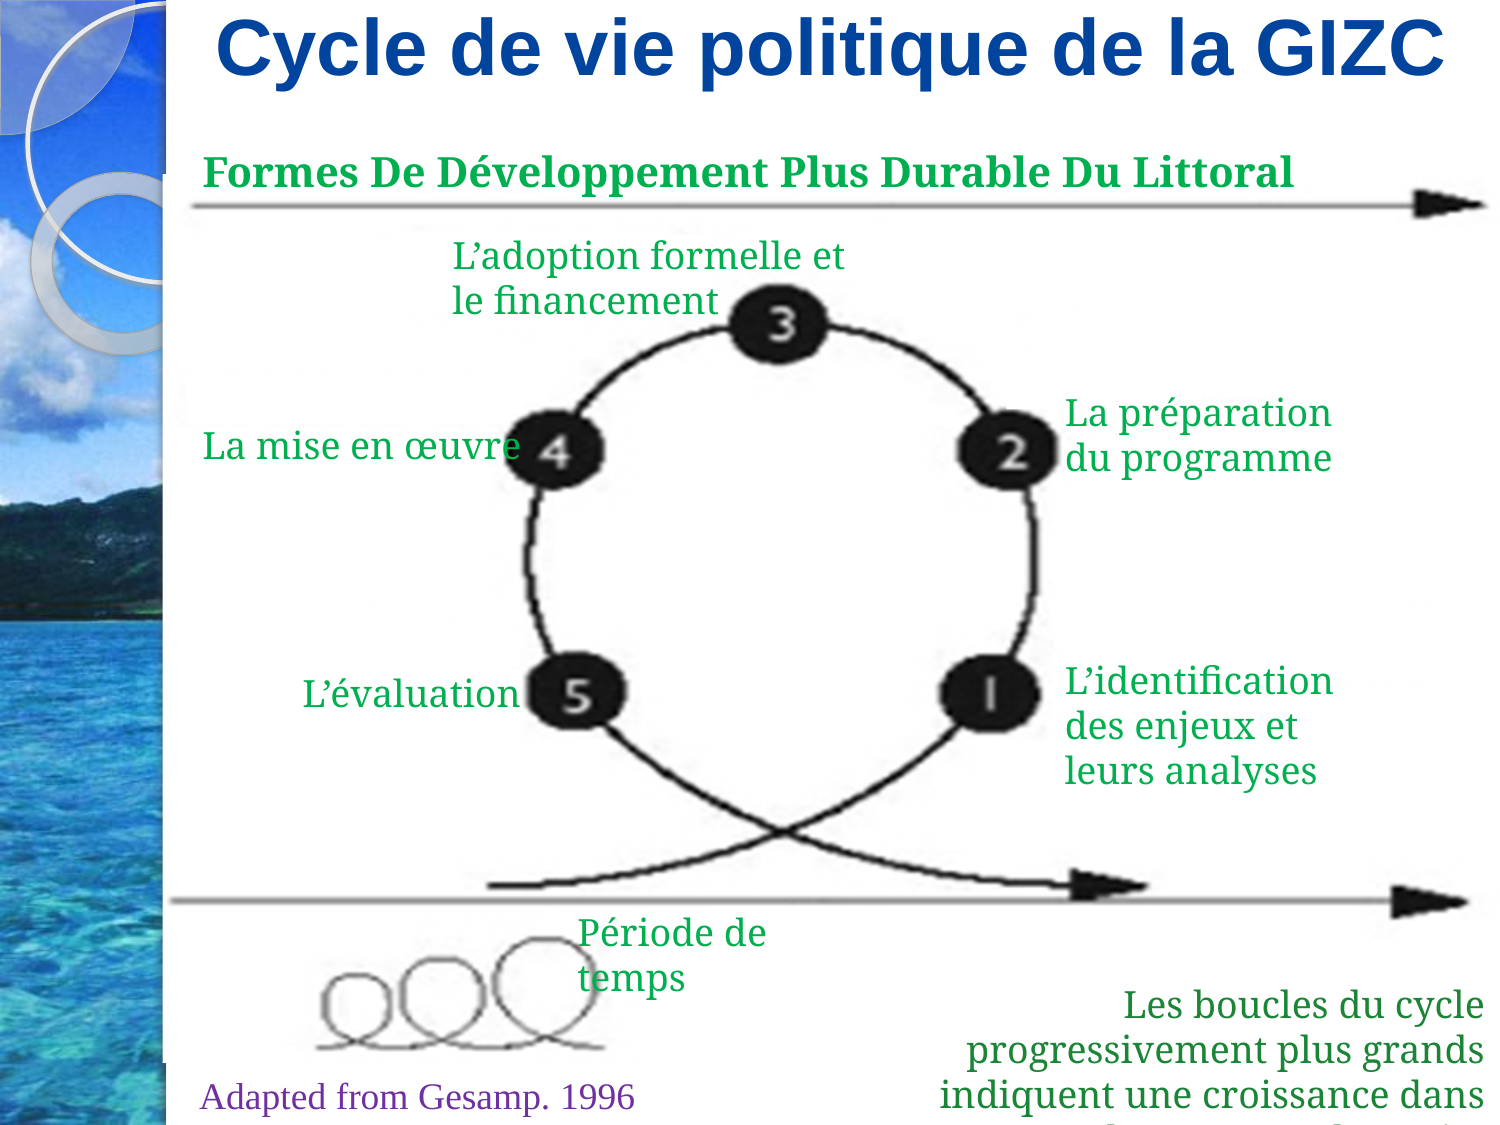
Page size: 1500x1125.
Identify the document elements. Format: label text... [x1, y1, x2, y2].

picture [136, 0, 162, 4]
picture [32, 13, 161, 207]
picture [62, 195, 160, 280]
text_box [162, 137, 1500, 1125]
title Cycle de vie politique de la GIZC [162, 0, 1500, 134]
picture [53, 240, 160, 332]
picture [0, 134, 162, 1125]
